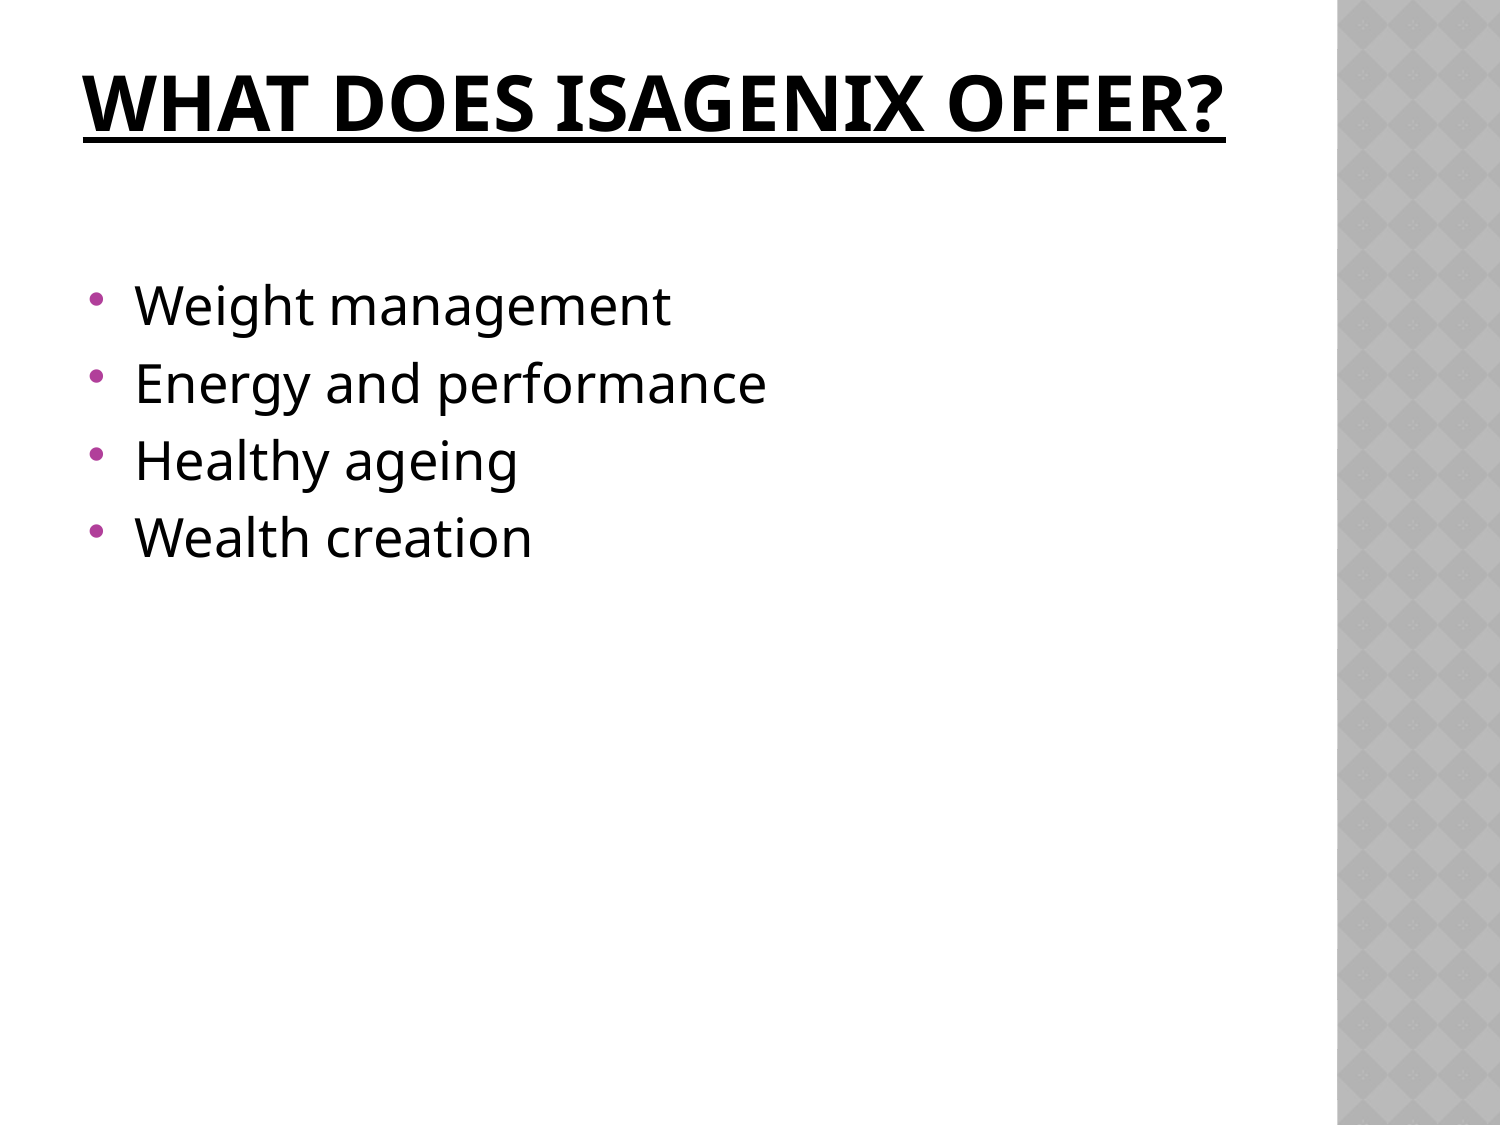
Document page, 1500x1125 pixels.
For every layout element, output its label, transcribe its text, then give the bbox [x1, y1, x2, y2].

list Weight management Energy and performance Healthy ageing Wealth creation [75, 264, 1263, 1059]
title What does Isagenix offer? [75, 52, 1263, 240]
